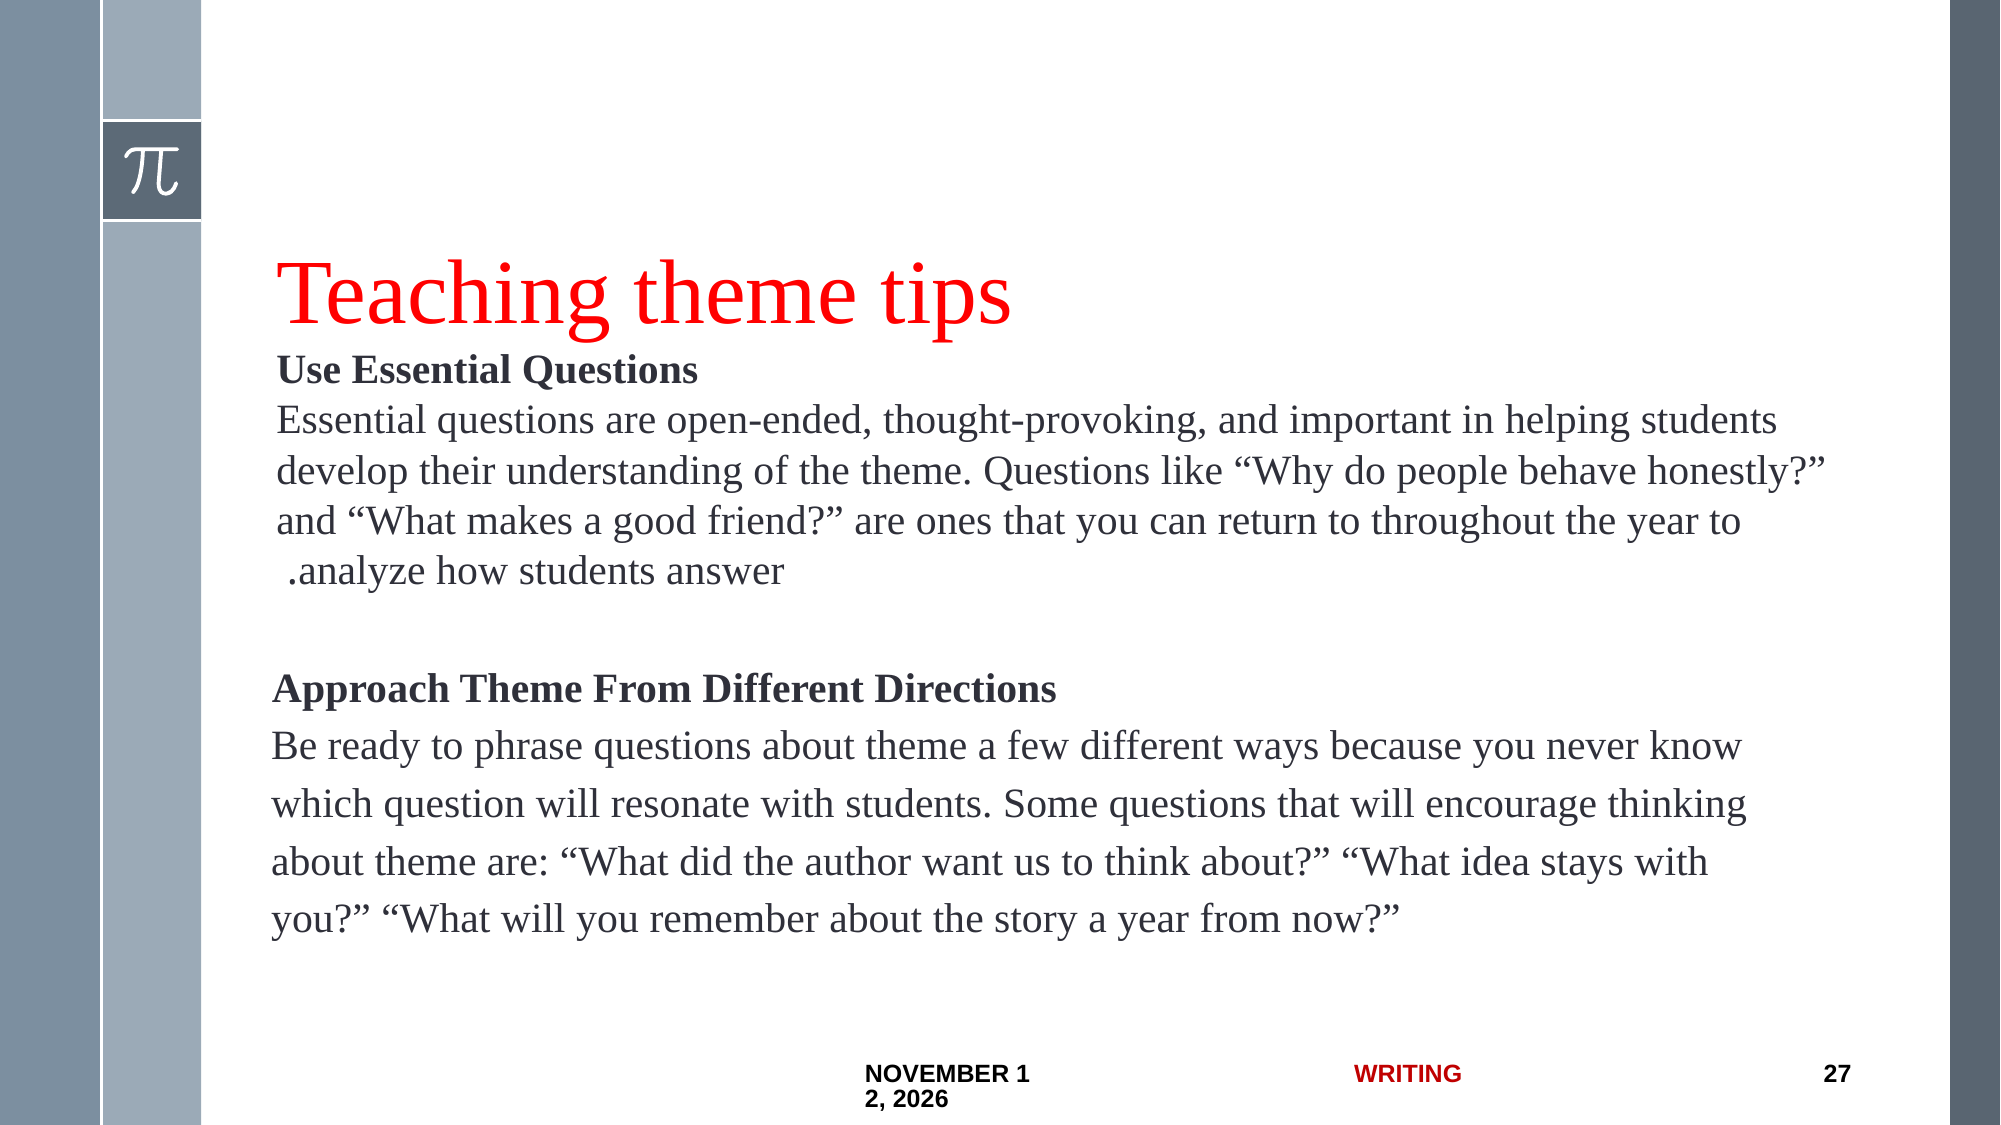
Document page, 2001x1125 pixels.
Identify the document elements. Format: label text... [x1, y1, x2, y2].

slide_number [849, 1042, 1050, 1103]
slide_number 27 [1766, 1042, 1867, 1103]
text_box Approach Theme From Different Directions Be ready to phrase questions about theme a few different ways because you never know which question will resonate with students. Some questions that will encourage thinking about theme are: “What did the author want us to think about?” “What idea stays with you?” “What will you remember about the story a year from now?” [200, 646, 1764, 949]
text_box Teaching theme tips Use Essential Questions Essential questions are open-ended, thought-provoking, and important in helping students develop their understanding of the theme. Questions like “Why do people behave honestly?” and “What makes a good friend?” are ones that you can return to throughout the year to analyze how students answer. [261, 224, 1875, 600]
footer Writing [1082, 1042, 1735, 1103]
